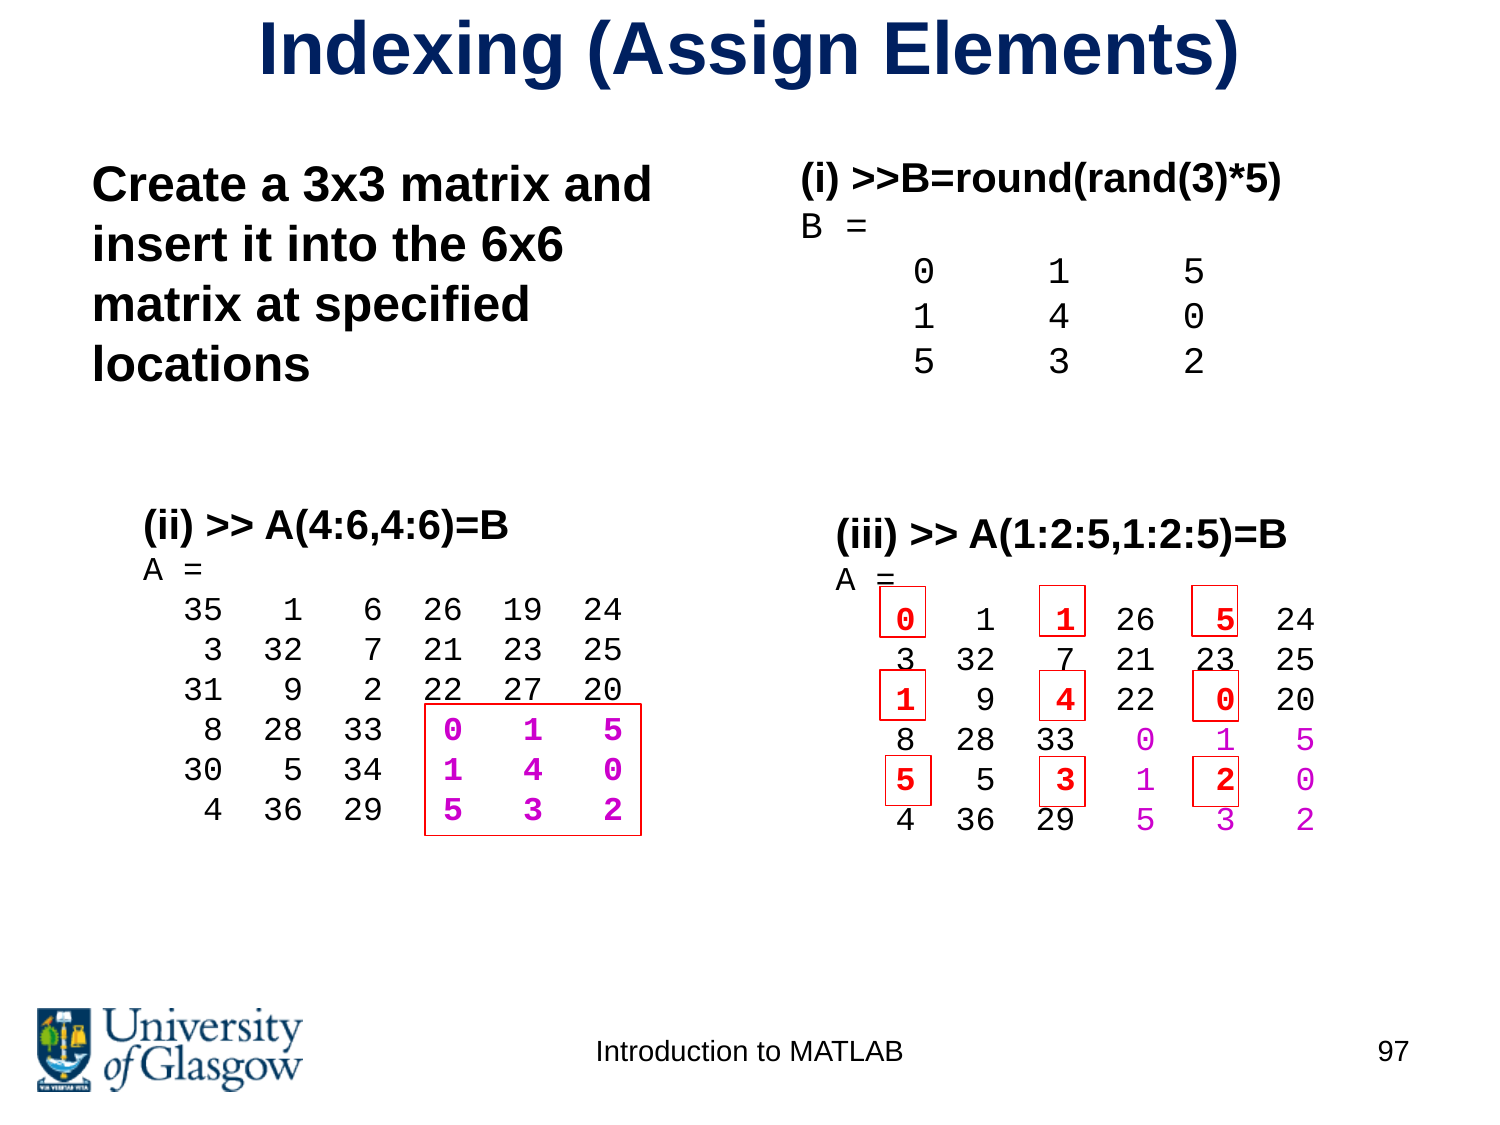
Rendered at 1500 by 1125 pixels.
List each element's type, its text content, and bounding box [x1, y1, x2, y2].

text_box Create a 3x3 matrix and insert it into the 6x6 matrix at specified locations [76, 144, 715, 460]
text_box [128, 490, 755, 905]
slide_number 97 [1074, 1024, 1425, 1103]
title Indexing (Assign Elements) [0, 0, 1500, 130]
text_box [820, 499, 1385, 873]
picture [37, 1008, 303, 1092]
footer Introduction to MATLAB [512, 1024, 988, 1103]
text_box (i) >>B=round(rand(3)*5) B = 0 1 5 1 4 0 5 3 2 [785, 143, 1370, 389]
